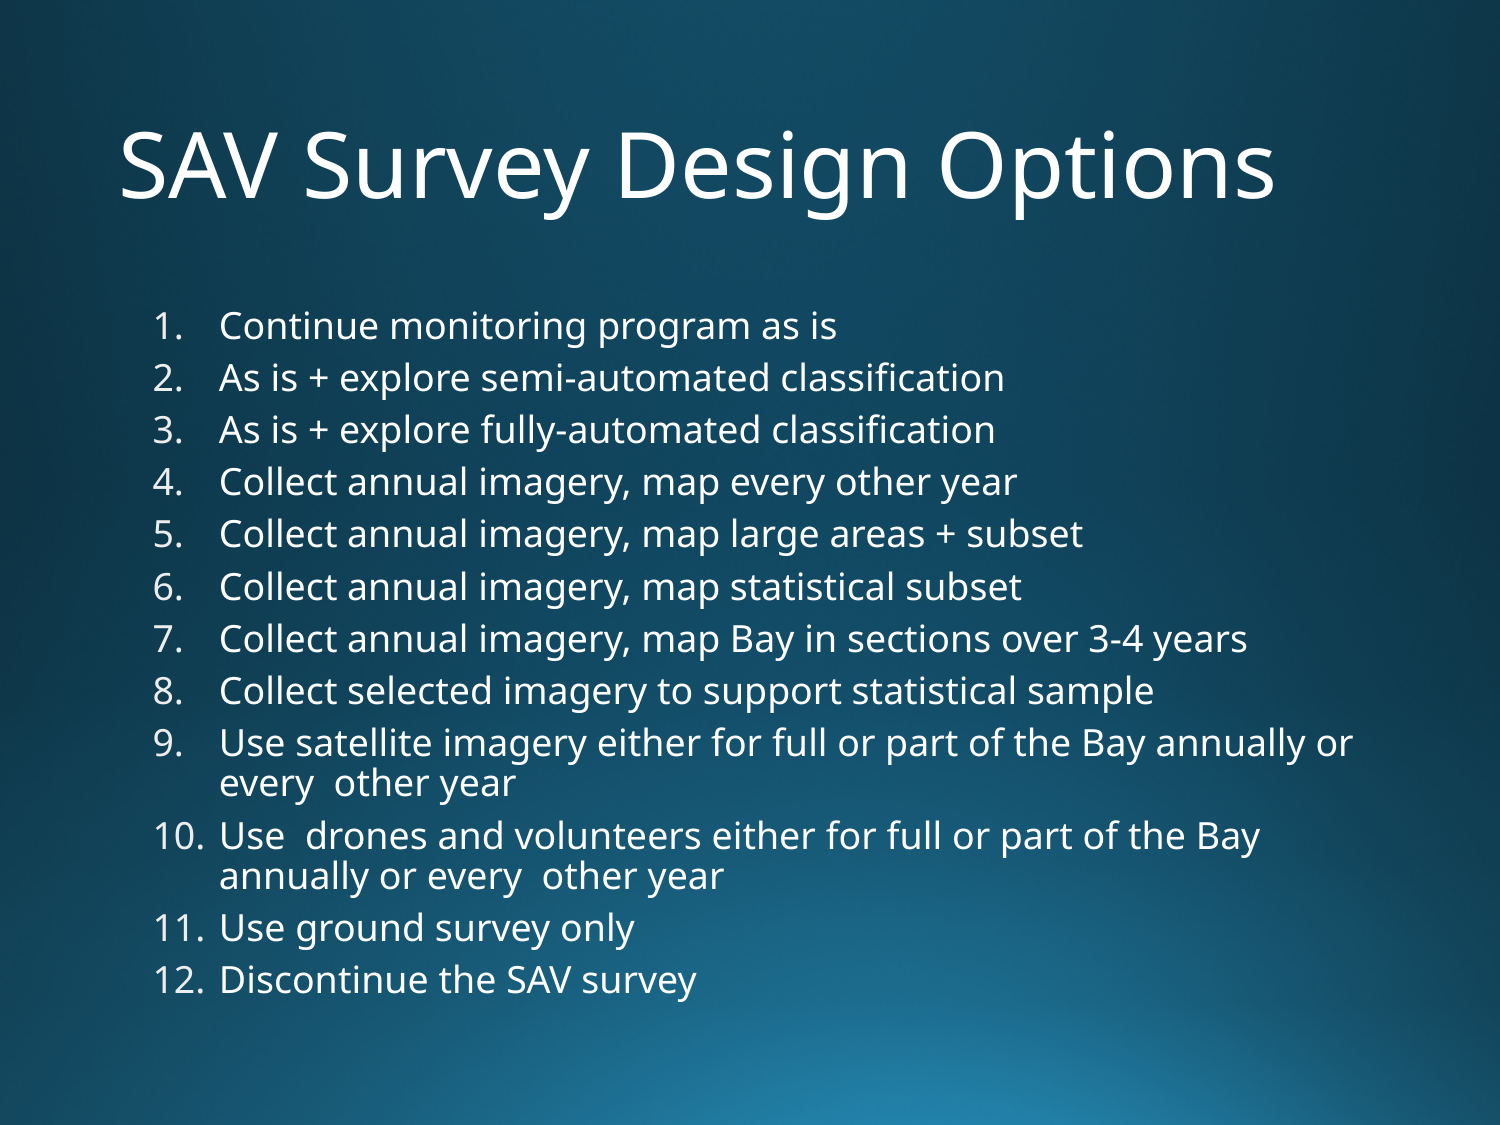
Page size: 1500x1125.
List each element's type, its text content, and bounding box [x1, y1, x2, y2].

title SAV Survey Design Options [103, 59, 1397, 278]
picture [0, 0, 1500, 1125]
list Continue monitoring program as is As is + explore semi-automated classification As is + explore fully-automated classification Collect annual imagery, map every other year Collect annual imagery, map large areas + subset Collect annual imagery, map statistical subset Collect annual imagery, map Bay in sections over 3-4 years Collect selected imagery to support statistical sample Use satellite imagery either for full or part of the Bay annually or every other year Use drones and volunteers either for full or part of the Bay annually or every other year Use ground survey only Discontinue the SAV survey [137, 299, 1397, 1014]
